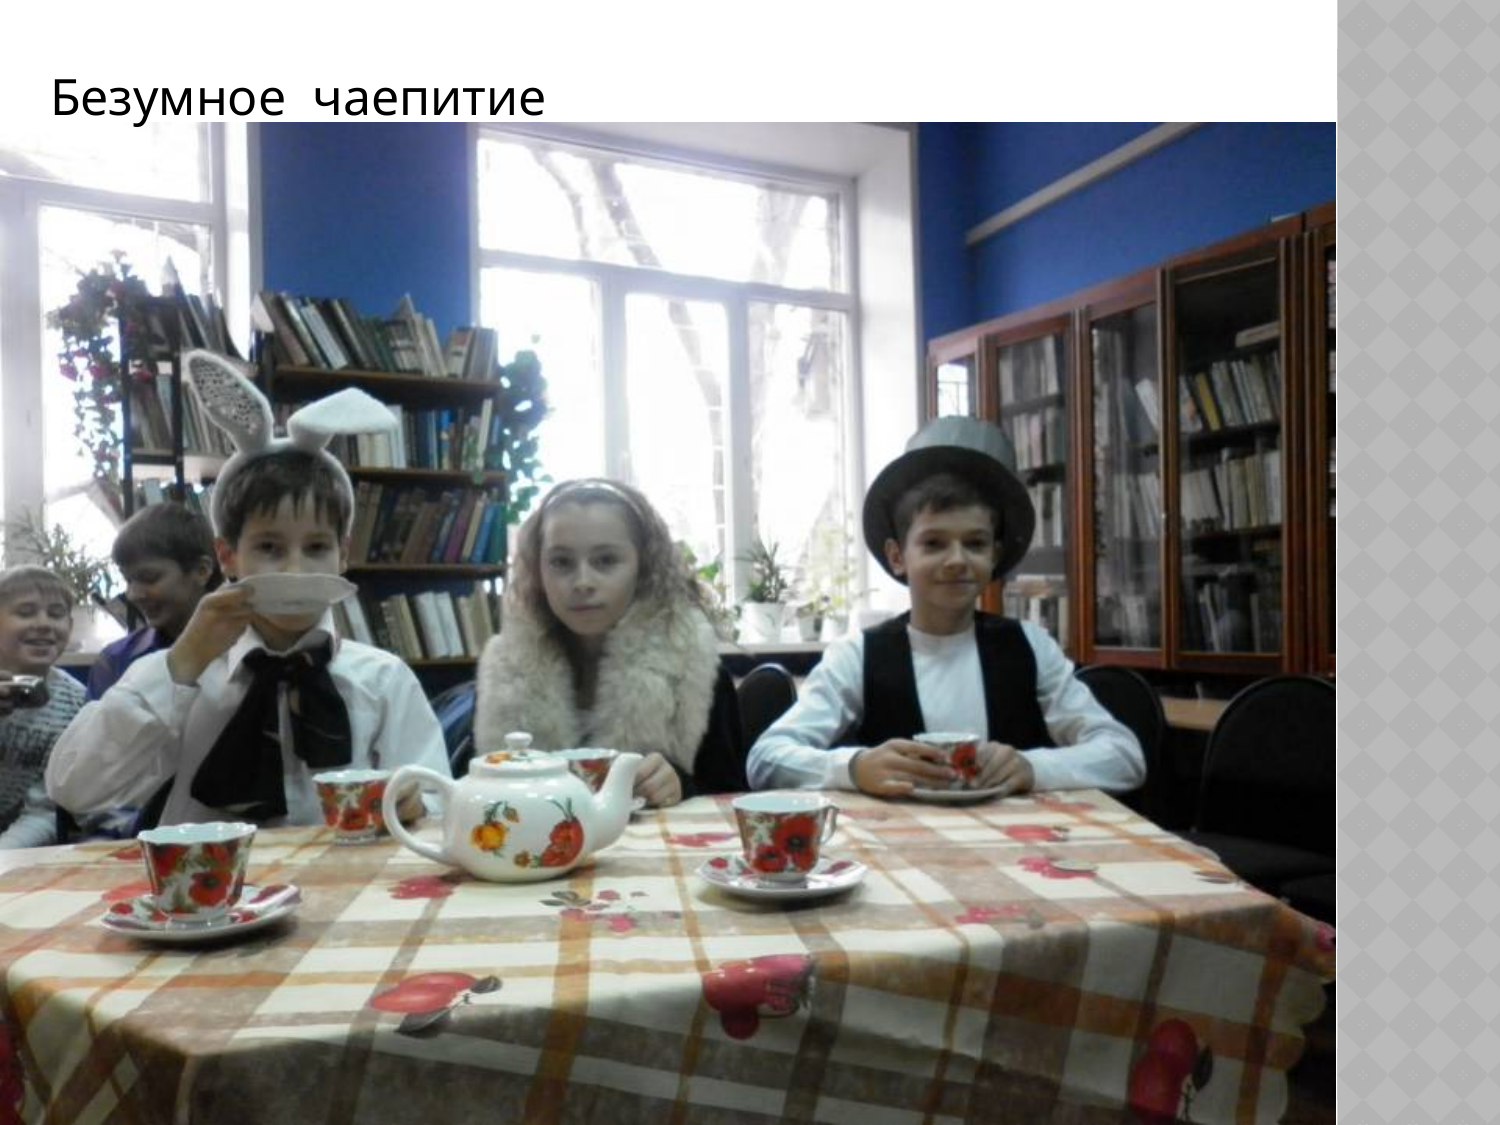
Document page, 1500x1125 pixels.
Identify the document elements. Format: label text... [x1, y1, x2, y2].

picture [0, 122, 1337, 1125]
text_box Безумное чаепитие [35, 58, 586, 121]
